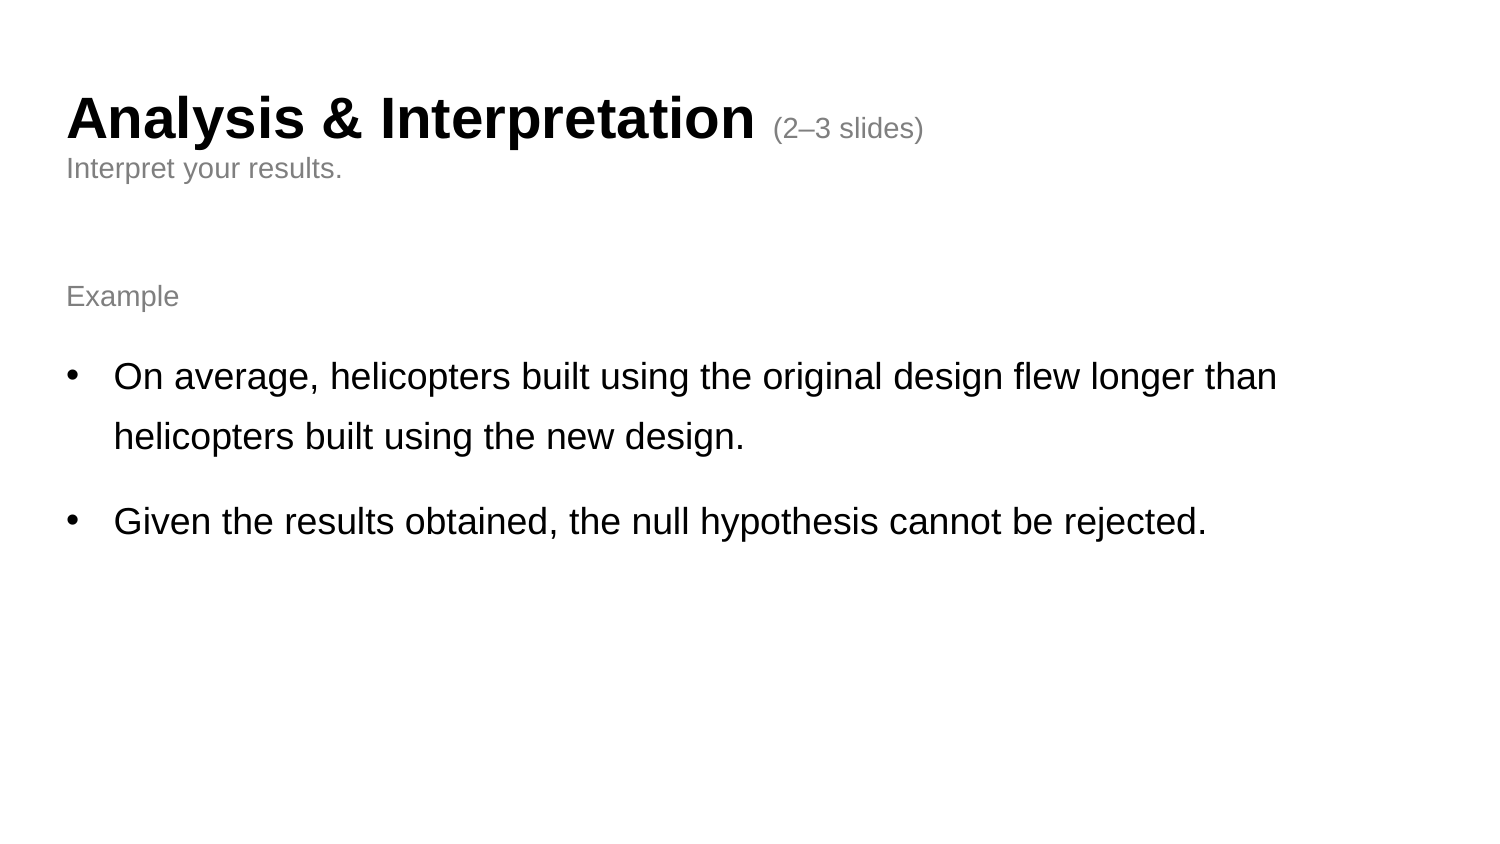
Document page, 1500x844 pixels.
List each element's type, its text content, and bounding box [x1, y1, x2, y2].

text_box Example On average, helicopters built using the original design flew longer than helicopters built using the new design. Given the results obtained, the null hypothesis cannot be rejected. [51, 237, 1449, 742]
title Analysis & Interpretation (2–3 slides) Interpret your results. [51, 64, 1449, 237]
